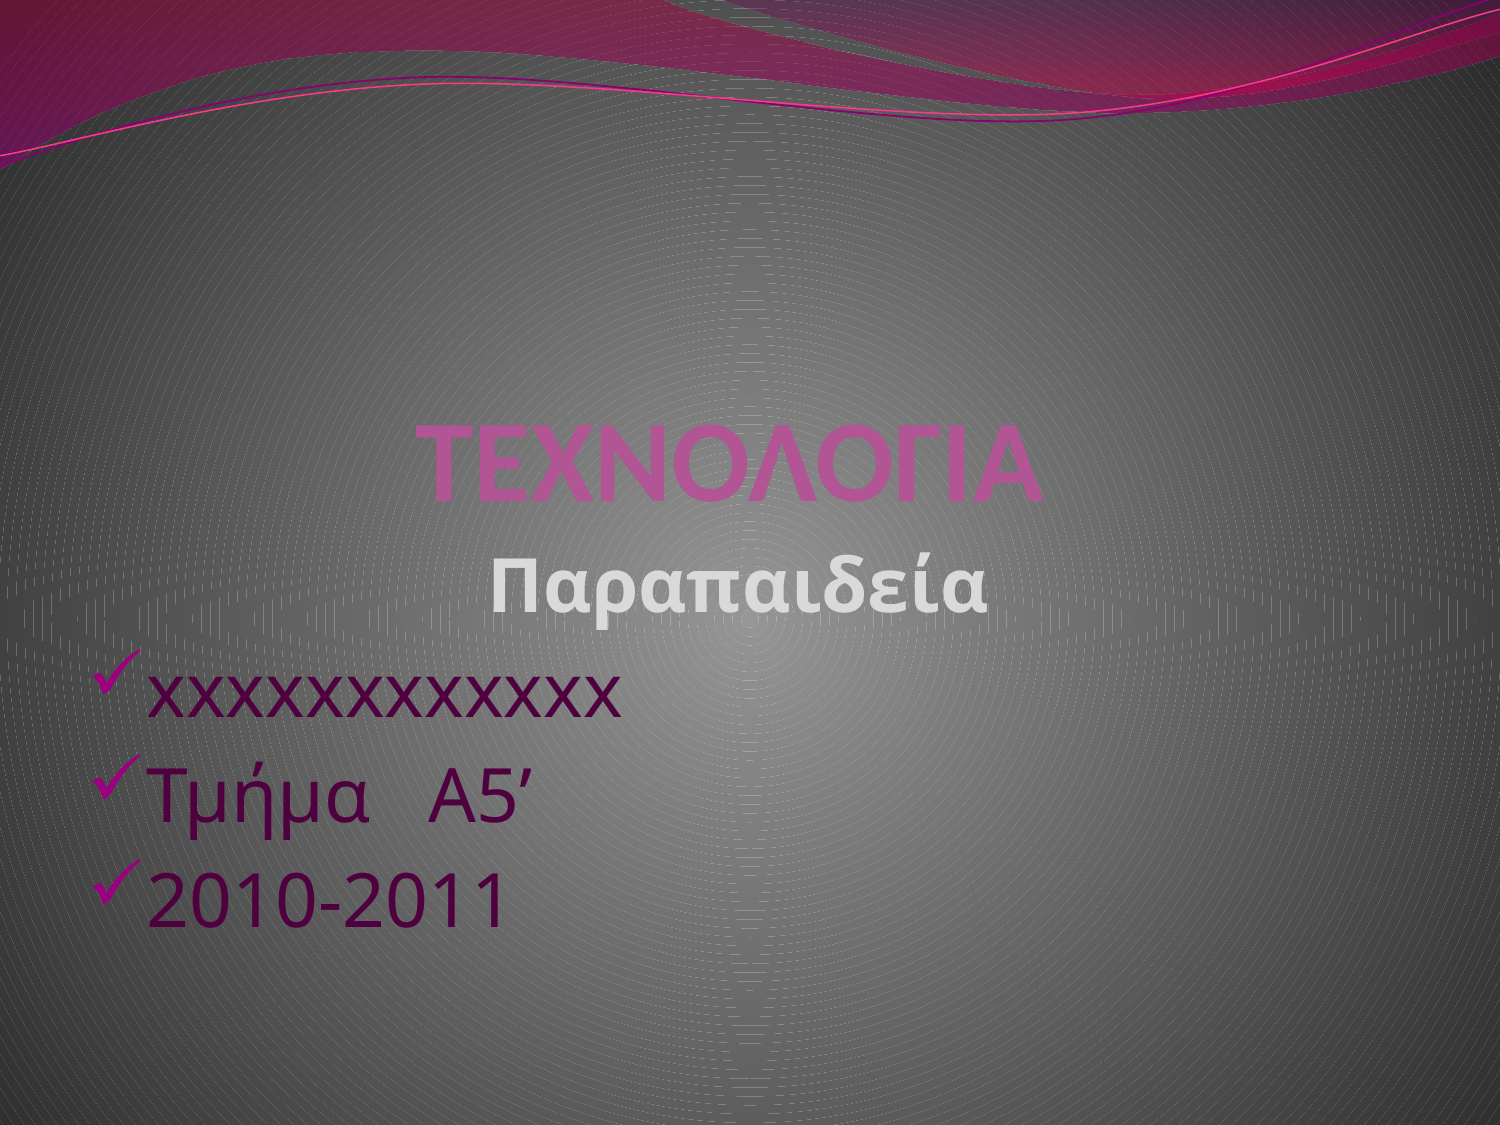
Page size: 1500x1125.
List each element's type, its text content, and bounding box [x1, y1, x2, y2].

subtitle Παραπαιδεία xxxxxxxxxxxx Τμήμα Α5’ 2010-2011 [87, 529, 1400, 976]
title ΤΕΧΝΟΛΟΓΙΑ [87, 224, 1376, 525]
